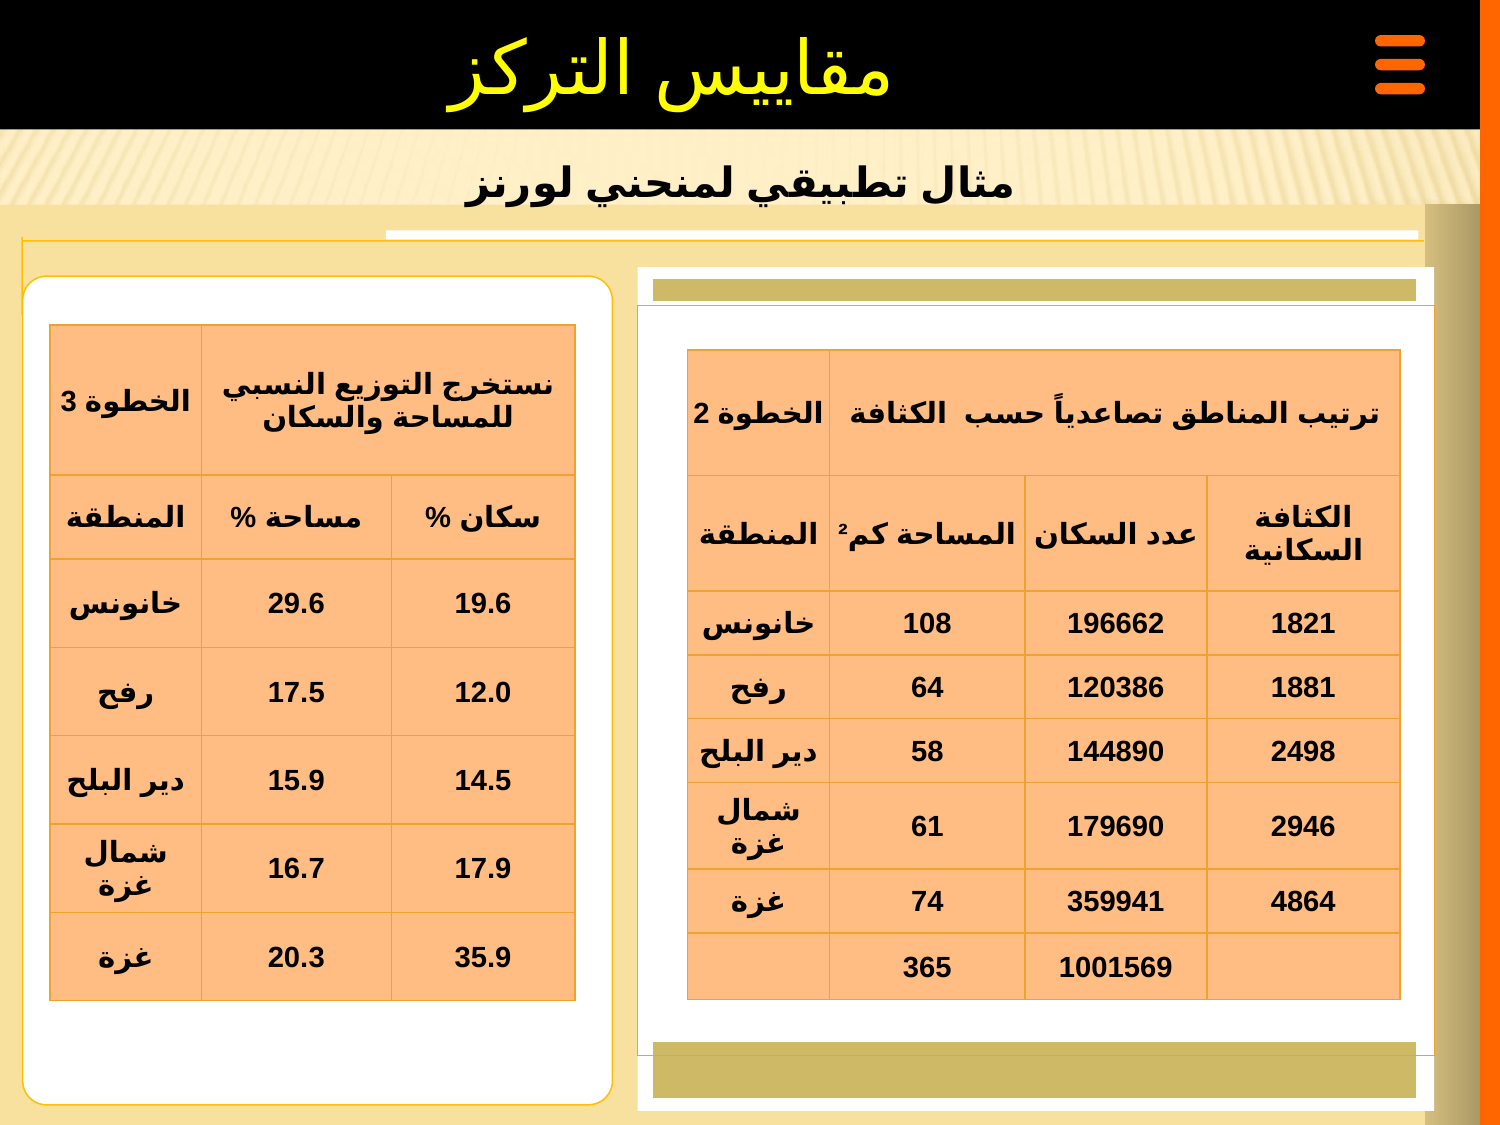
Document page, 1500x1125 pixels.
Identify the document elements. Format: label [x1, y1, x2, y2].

text_box [0, 0, 1500, 1125]
text_box [637, 266, 1435, 1112]
